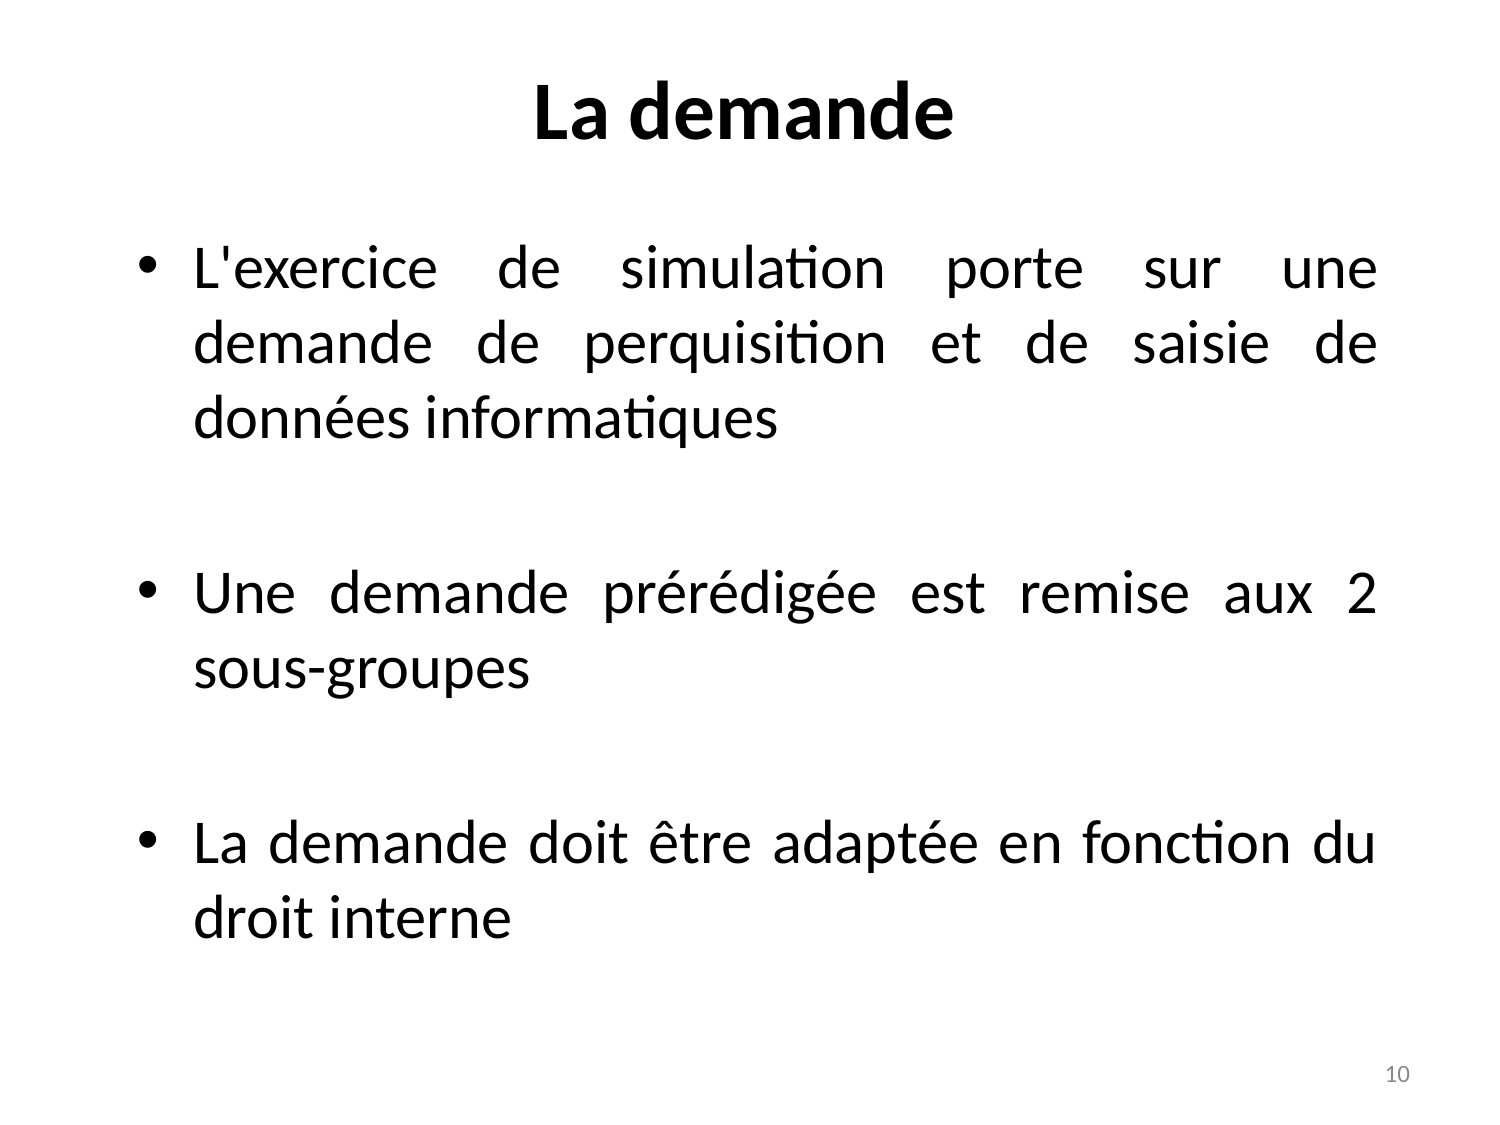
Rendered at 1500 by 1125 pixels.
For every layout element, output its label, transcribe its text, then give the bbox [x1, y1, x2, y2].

text_box La demande [299, 37, 1200, 189]
slide_number 10 [1074, 1042, 1425, 1103]
text_box L'exercice de simulation porte sur une demande de perquisition et de saisie de données informatiques Une demande prérédigée est remise aux 2 sous-groupes La demande doit être adaptée en fonction du droit interne [122, 218, 1394, 1043]
